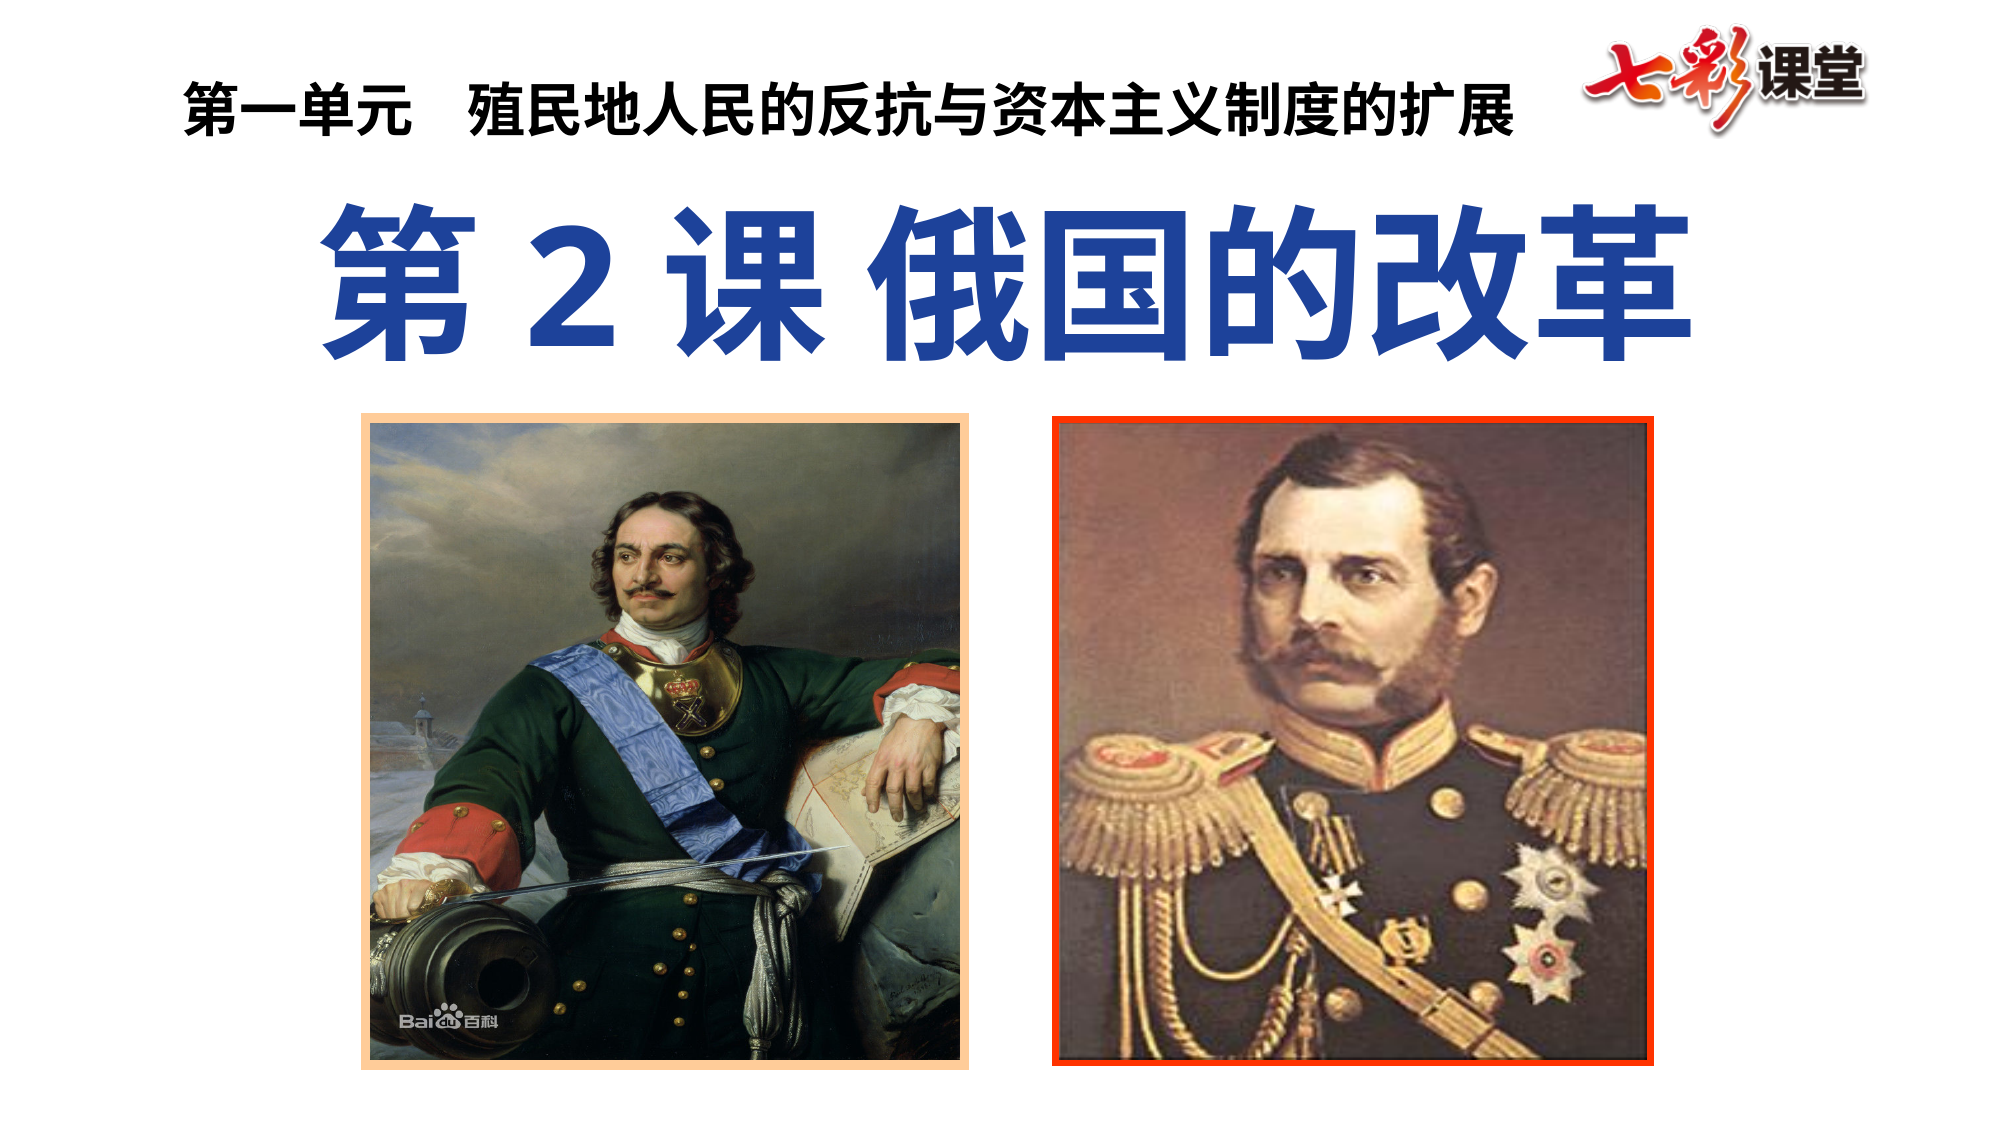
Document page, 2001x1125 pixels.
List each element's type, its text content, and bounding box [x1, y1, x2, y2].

text_box 第一单元 殖民地人民的反抗与资本主义制度的扩展 [78, 30, 1618, 151]
picture [369, 422, 961, 1061]
picture [1058, 422, 1648, 1061]
picture [1578, 19, 1874, 139]
text_box 第2课 俄国的改革 [299, 172, 1714, 388]
